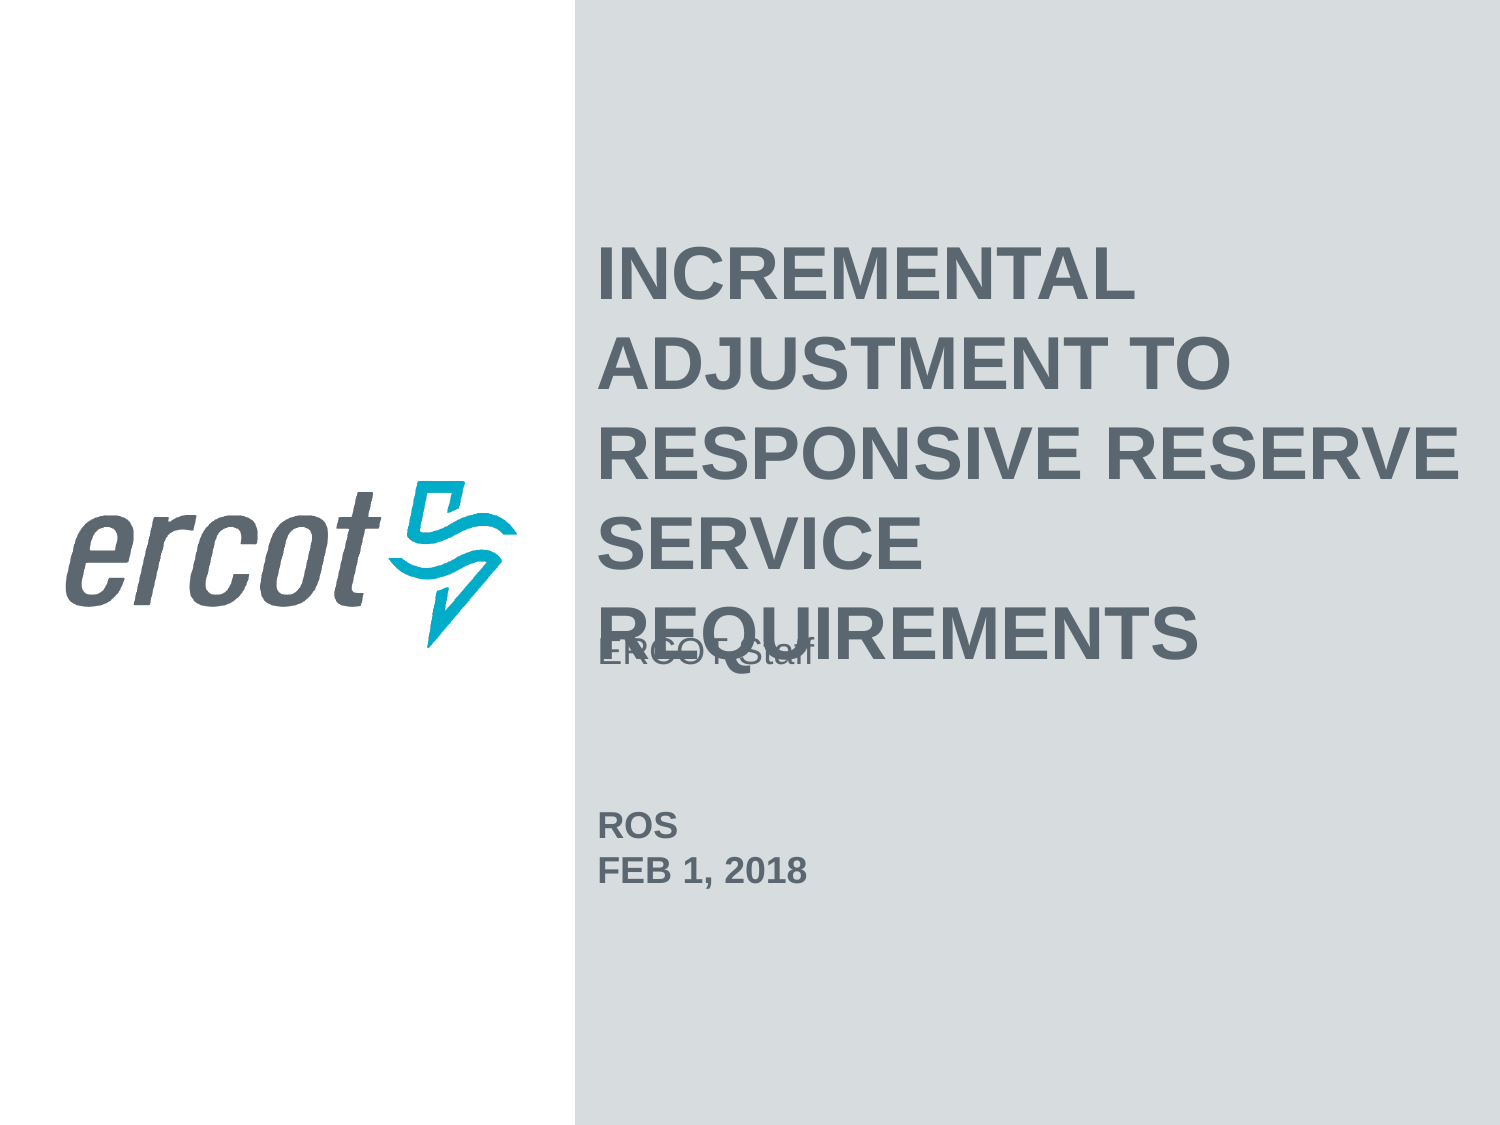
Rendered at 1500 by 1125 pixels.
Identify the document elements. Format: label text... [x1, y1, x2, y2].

list ROS Feb 1, 2018 [582, 793, 1315, 900]
list Incremental Adjustment To Responsive Reserve Service Requirements [581, 217, 1488, 596]
picture [56, 471, 525, 654]
list ERCOT Staff [582, 619, 1315, 771]
